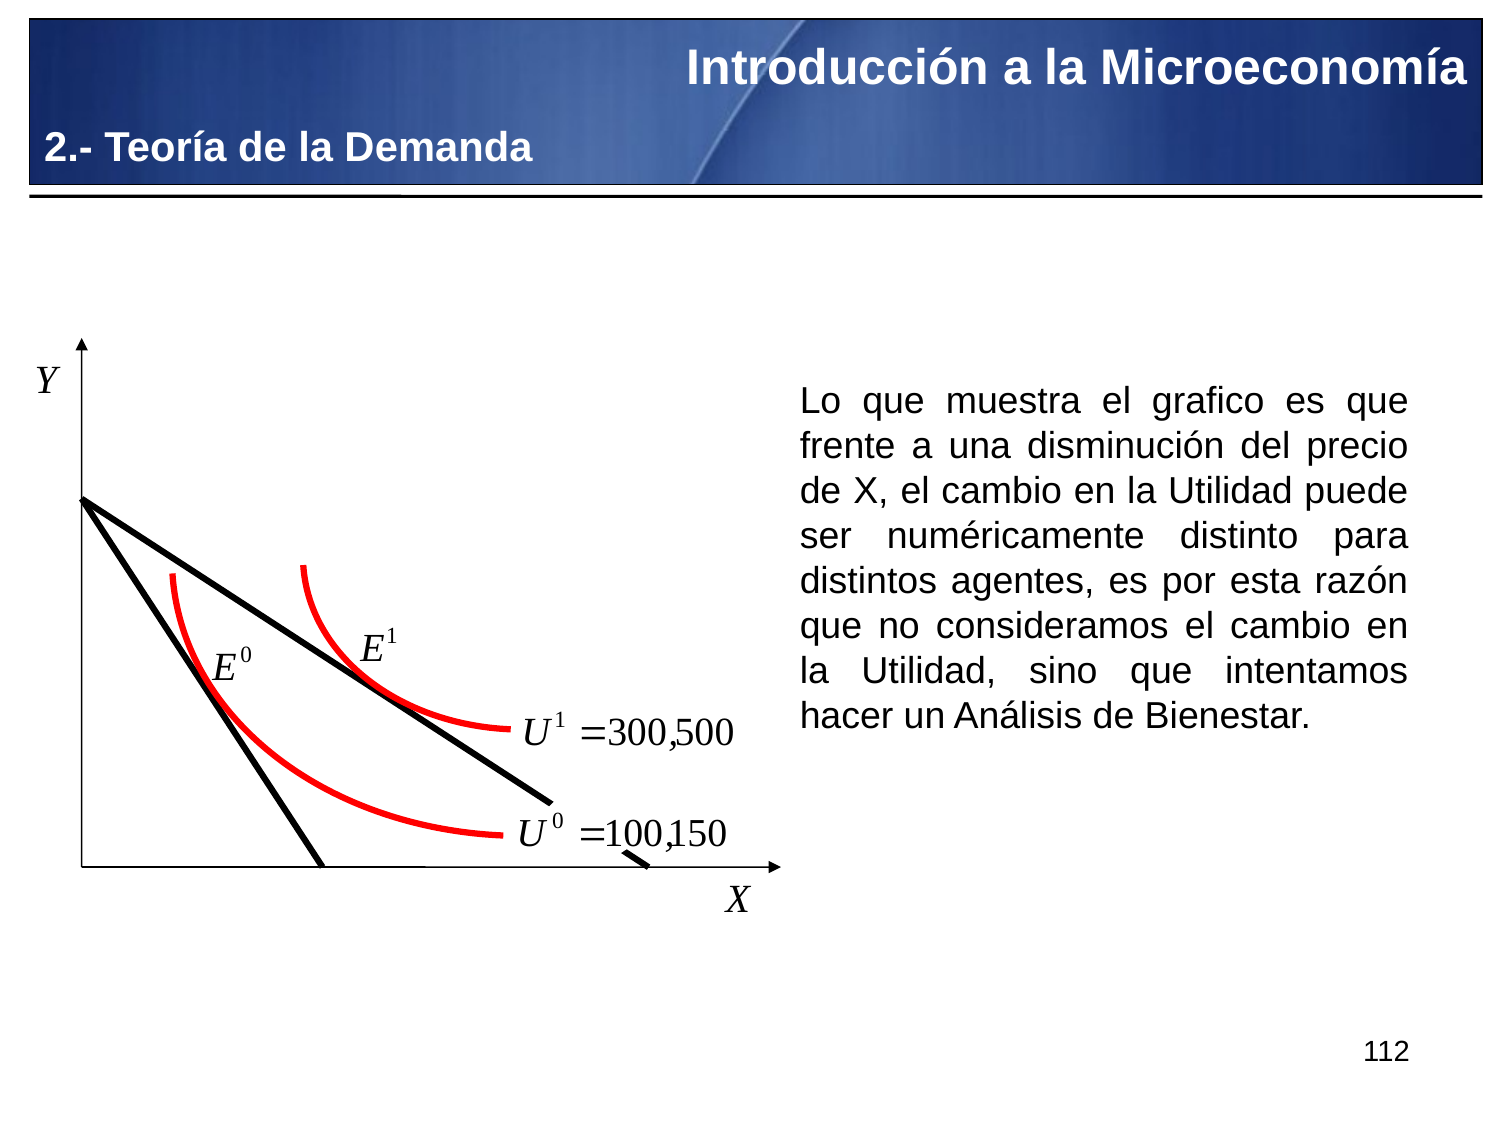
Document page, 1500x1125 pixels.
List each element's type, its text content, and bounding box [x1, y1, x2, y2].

text_box Introducción a la Microeconomía [608, 26, 1483, 102]
text_box Lo que muestra el grafico es que frente a una disminución del precio de X, el cambio en la Utilidad puede ser numéricamente distinto para distintos agentes, es por esta razón que no consideramos el cambio en la Utilidad, sino que intentamos hacer un Análisis de Bienestar. [786, 368, 1424, 744]
text_box 2.- Teoría de la Demanda [29, 112, 585, 178]
text_box [29, 19, 1483, 185]
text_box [30, 337, 782, 920]
slide_number 112 [1074, 1024, 1426, 1103]
